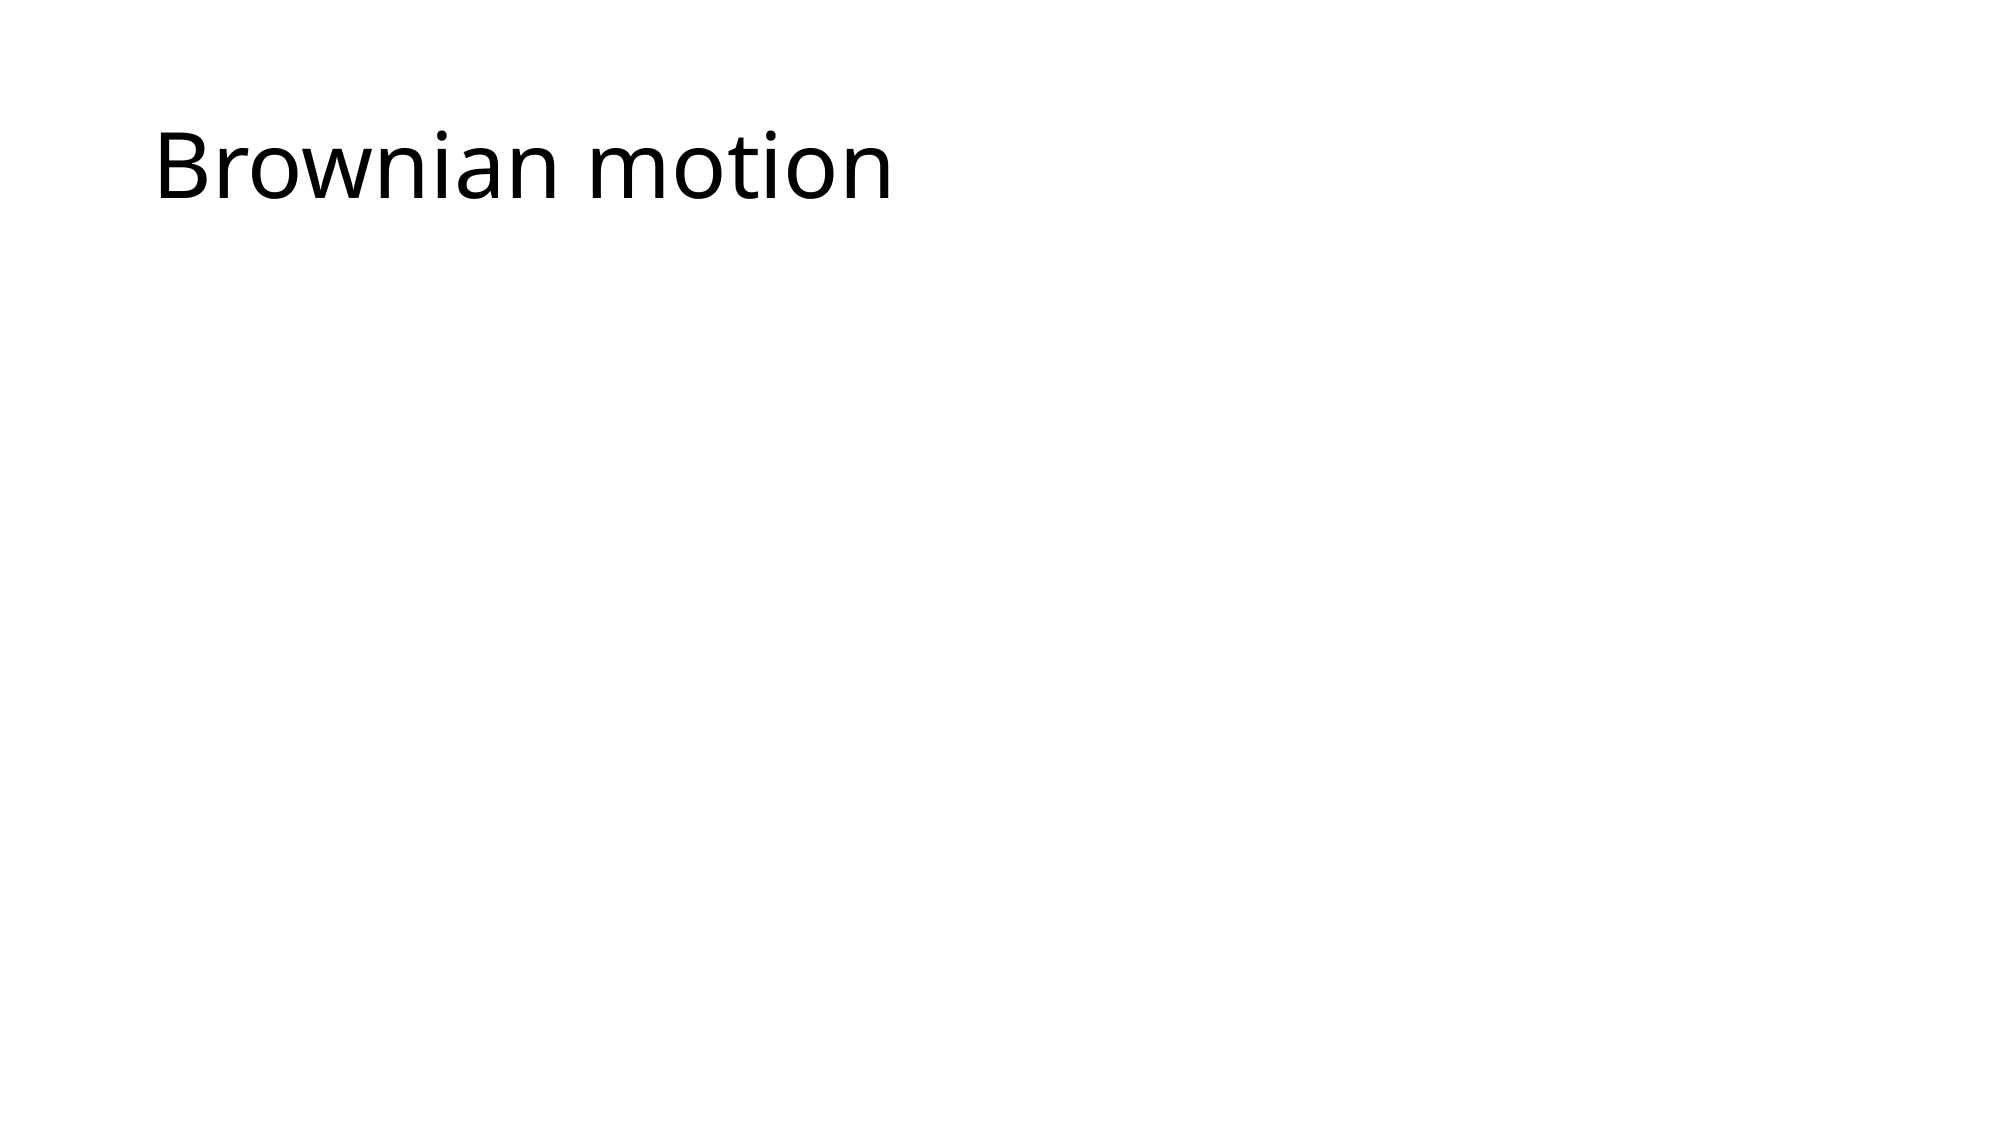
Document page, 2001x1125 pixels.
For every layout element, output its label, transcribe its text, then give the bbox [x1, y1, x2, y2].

title Brownian motion [137, 59, 1863, 278]
